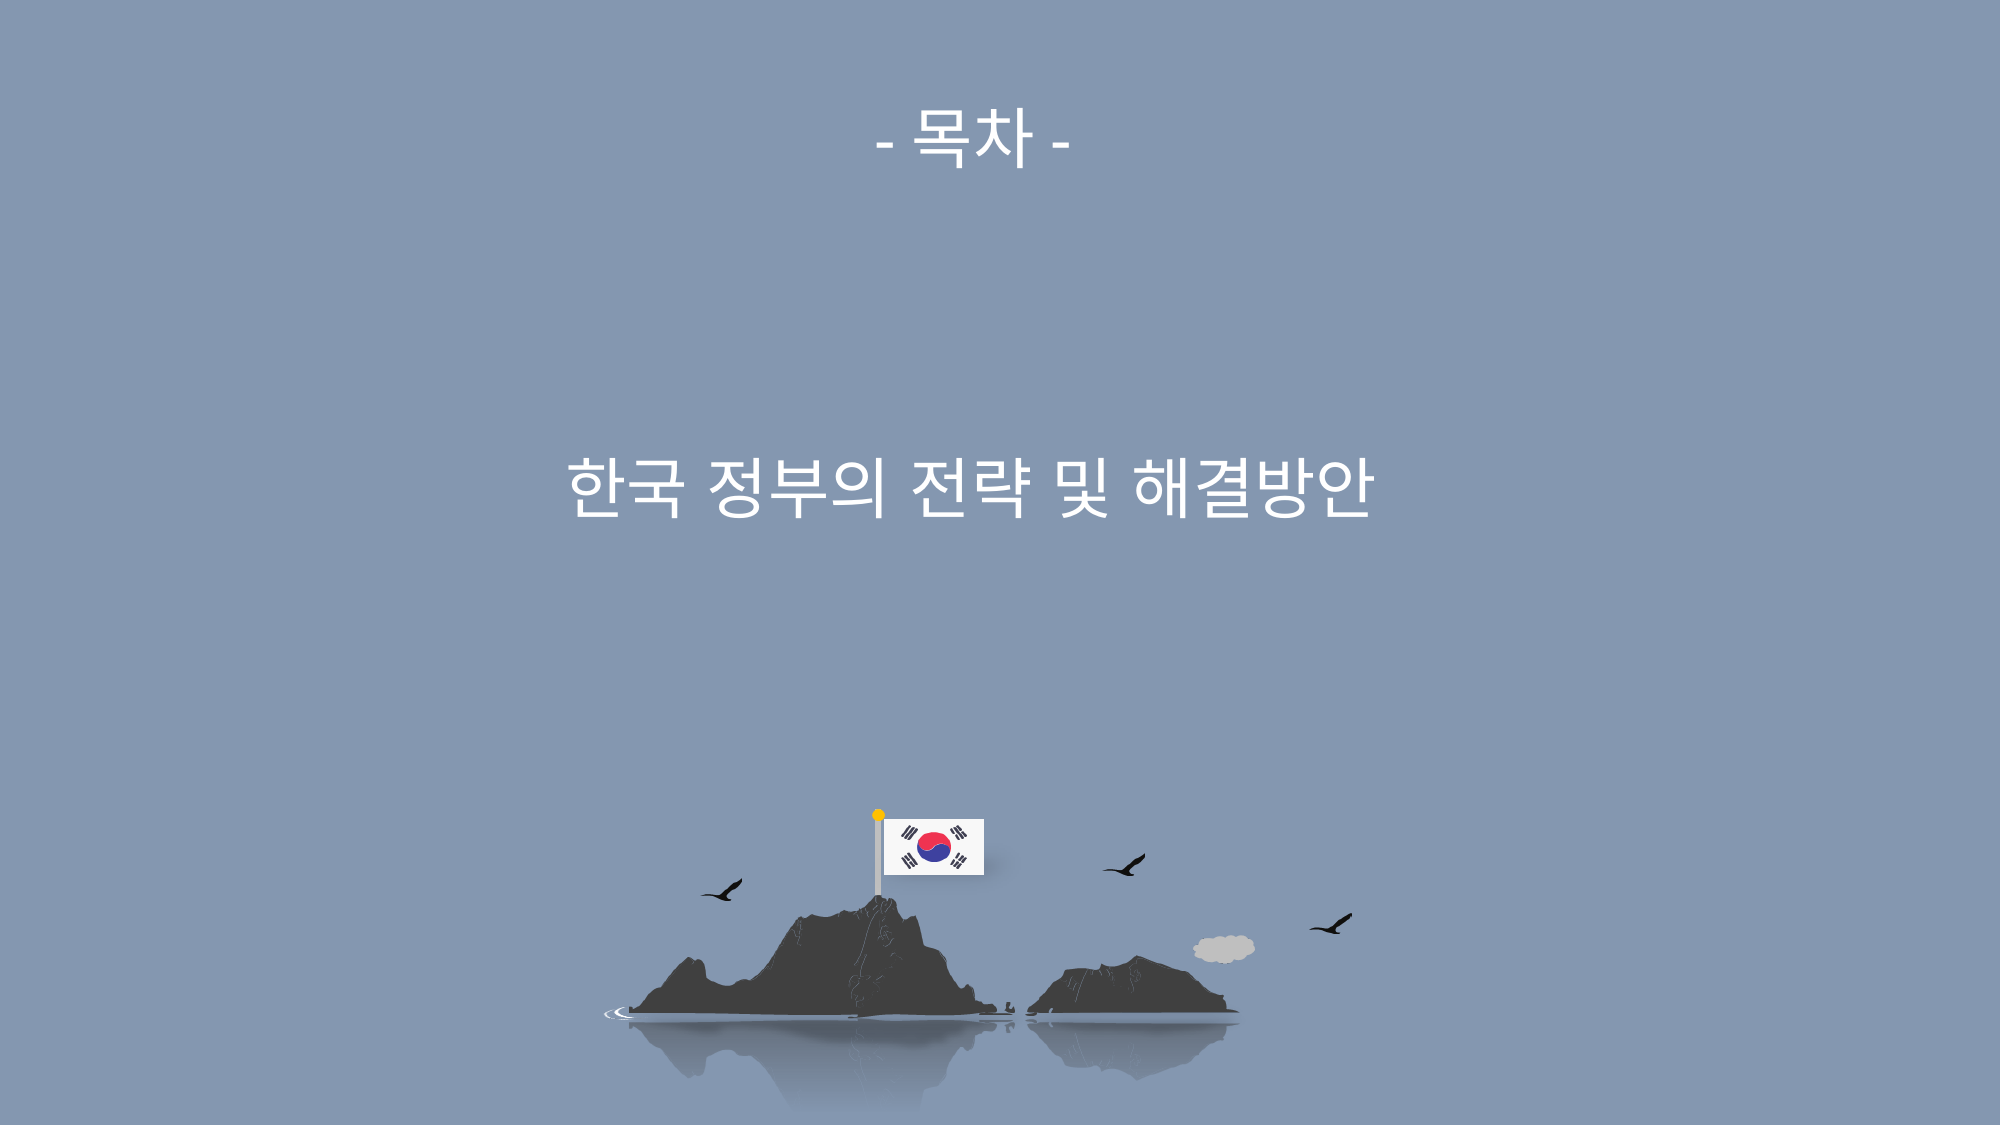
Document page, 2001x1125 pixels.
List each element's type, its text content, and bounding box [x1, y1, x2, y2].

text_box 한국 정부의 전략 및 해결방안 [506, 467, 1494, 586]
text_box -목차- [737, 56, 1210, 217]
picture [595, 809, 1352, 1125]
